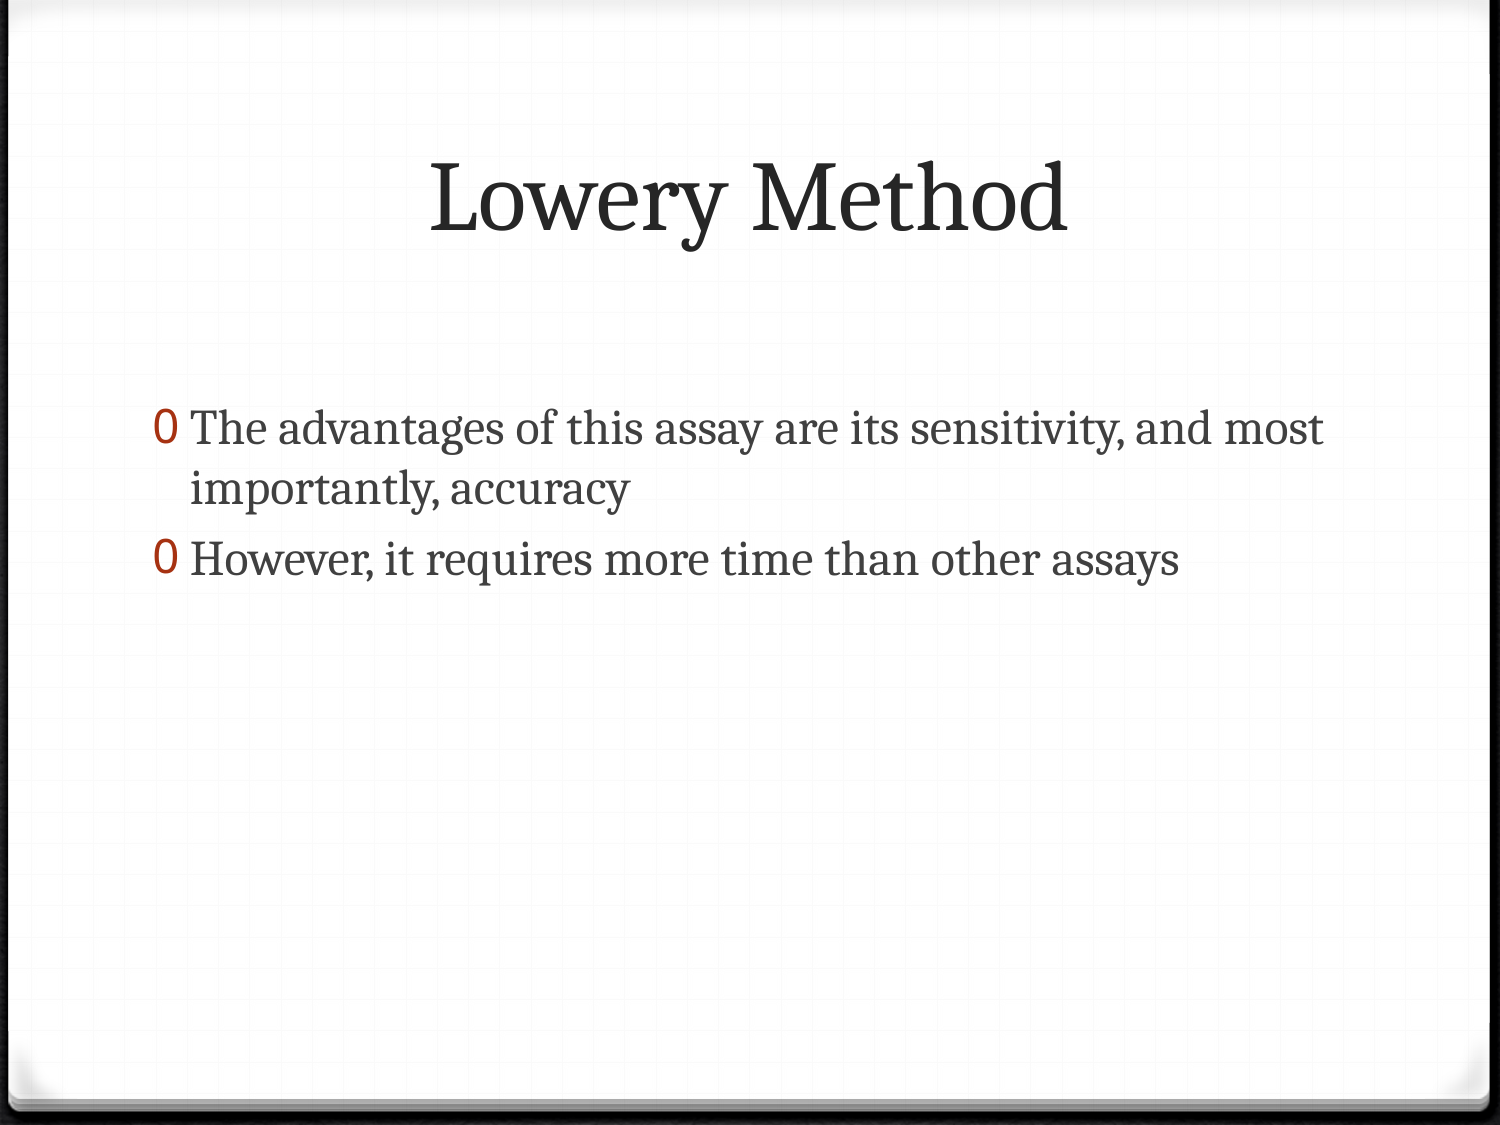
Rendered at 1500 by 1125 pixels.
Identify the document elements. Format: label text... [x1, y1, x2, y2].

picture [0, 0, 1500, 1125]
list The advantages of this assay are its sensitivity, and most importantly, accuracy However, it requires more time than other assays [137, 317, 1363, 1125]
title Lowery Method [90, 71, 1410, 309]
